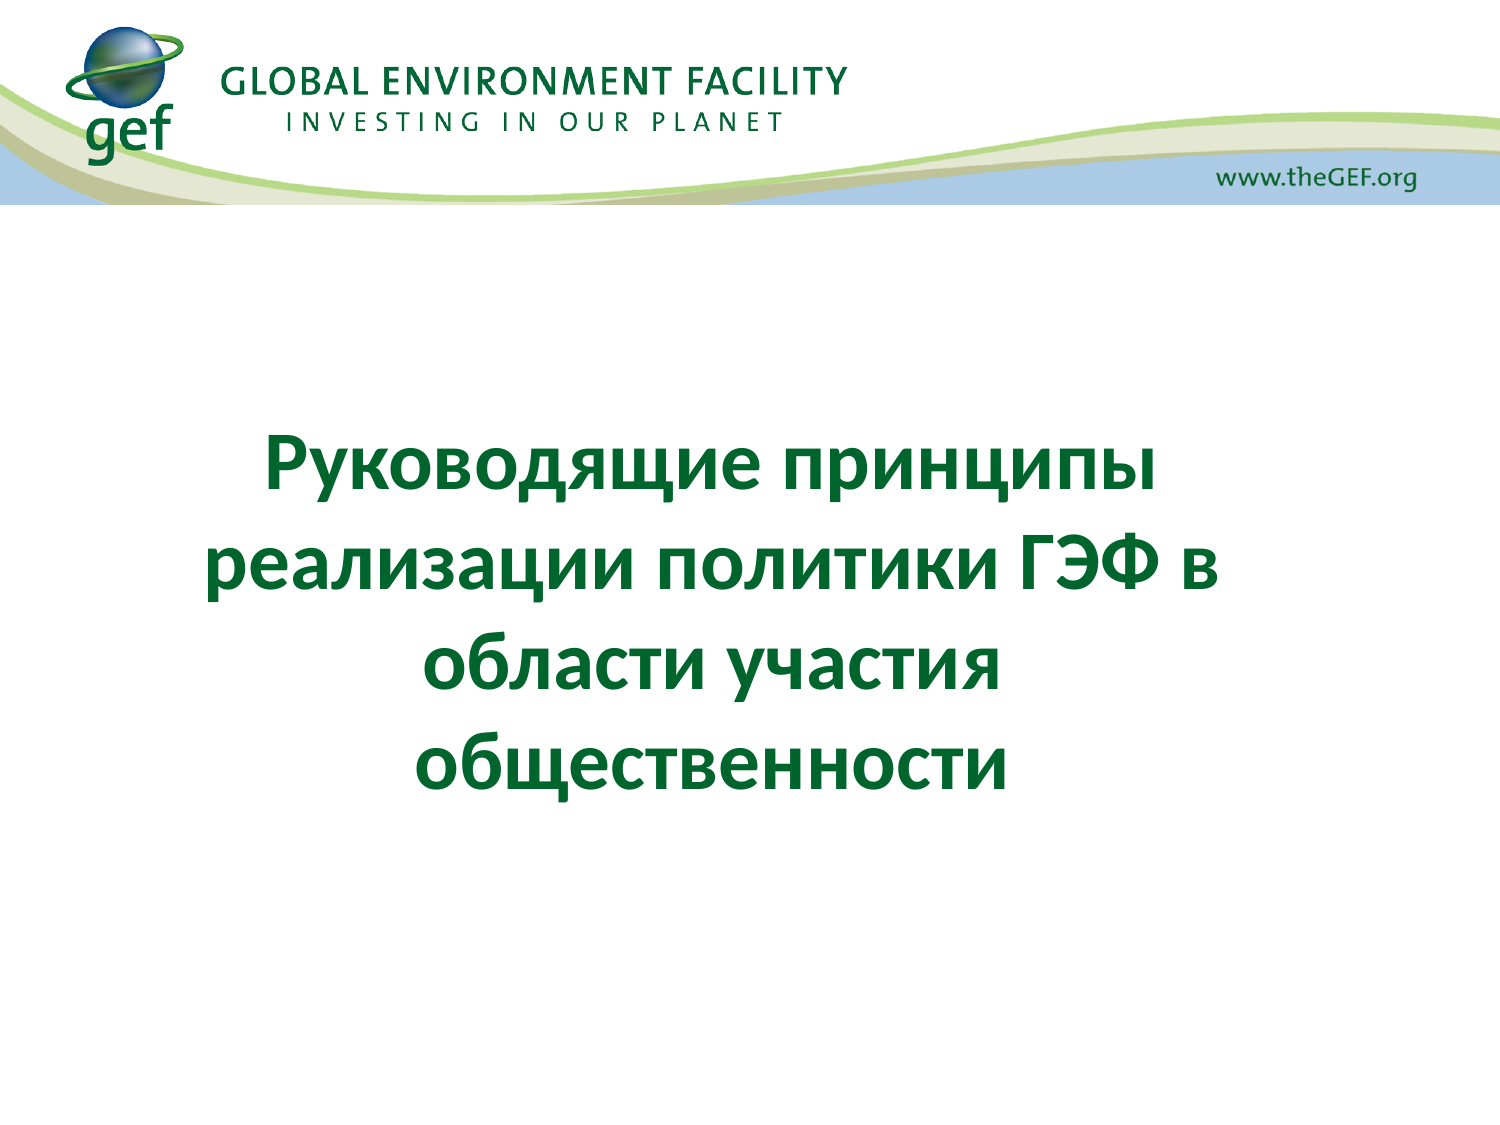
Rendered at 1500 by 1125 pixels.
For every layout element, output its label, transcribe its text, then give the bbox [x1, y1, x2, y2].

picture [0, 0, 1500, 205]
title Руководящие принципы реализации политики ГЭФ в области участия общественности [112, 562, 1313, 750]
